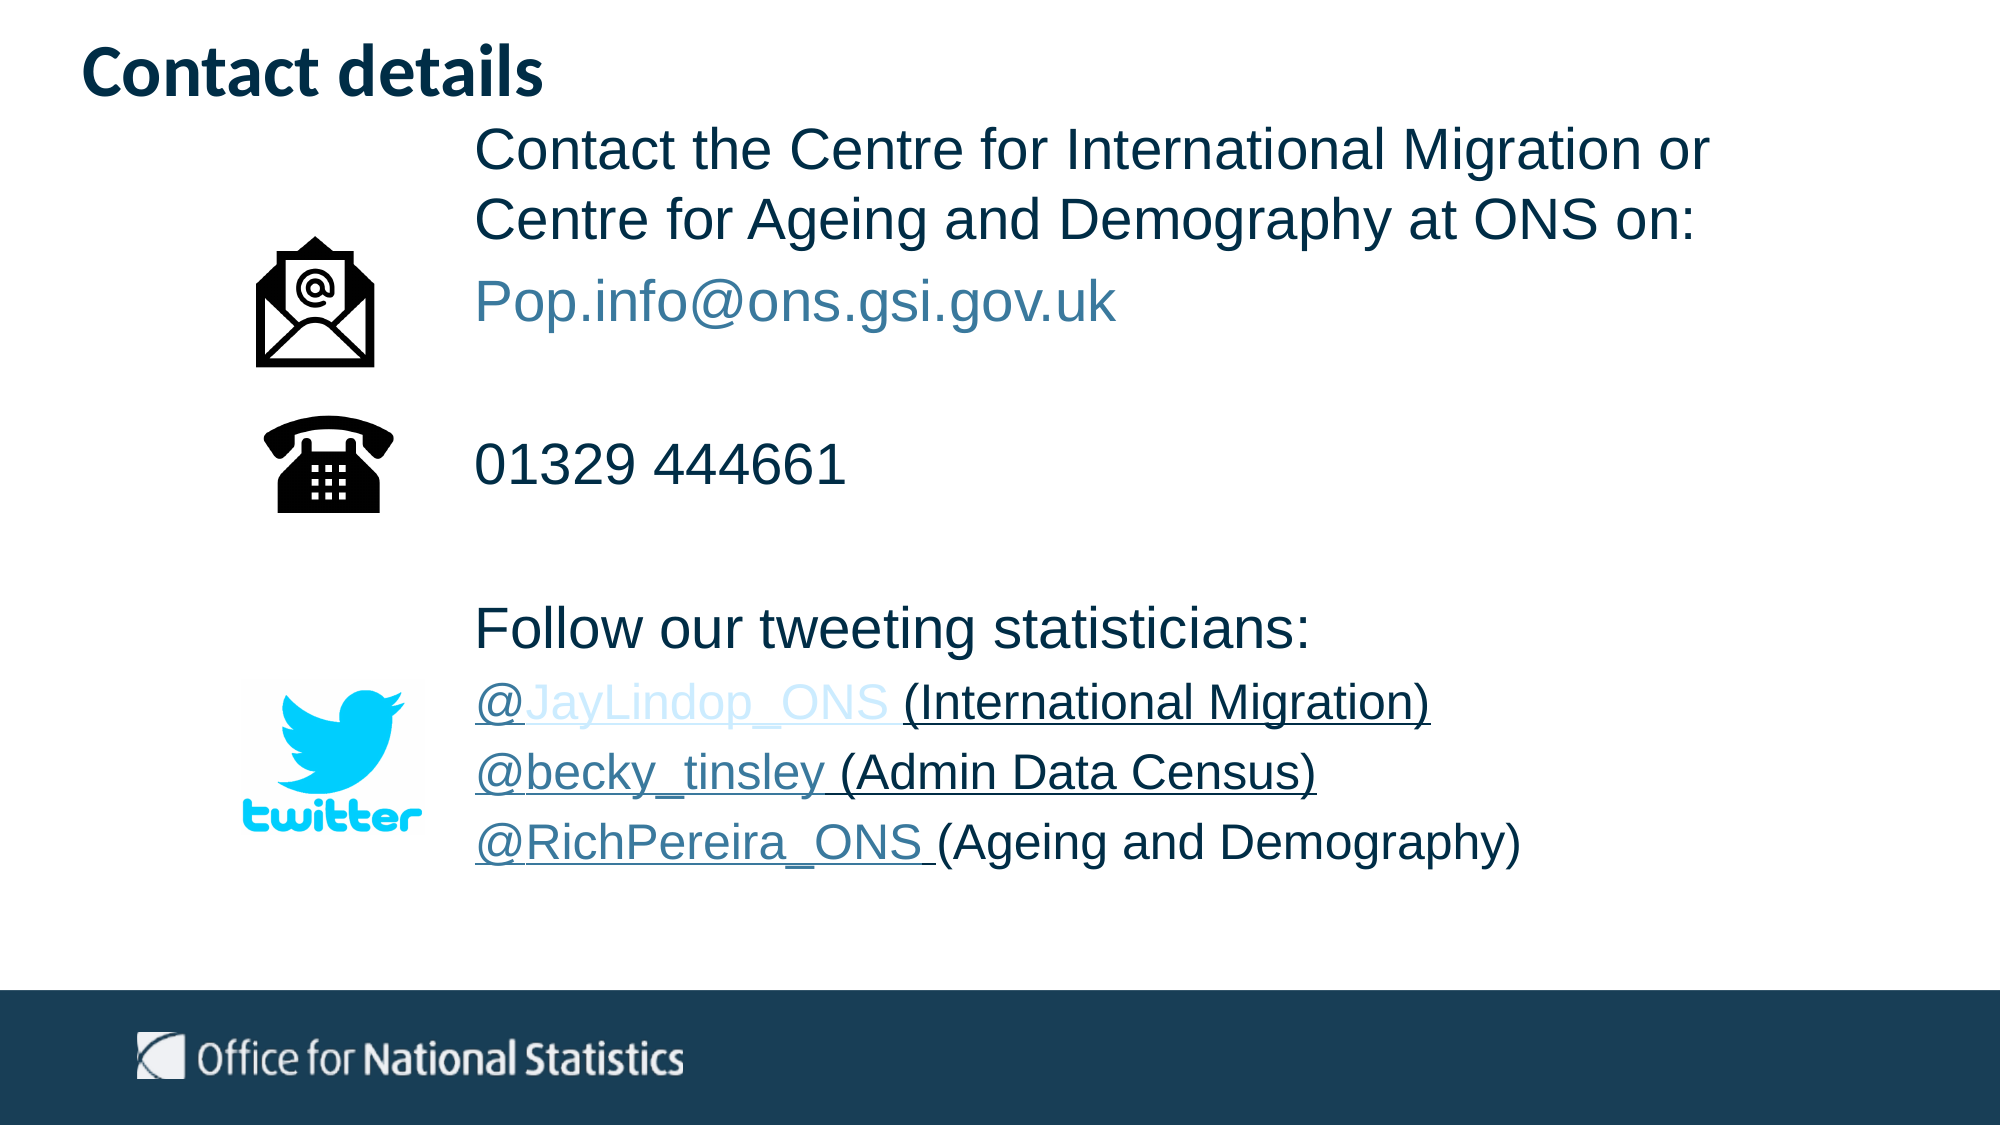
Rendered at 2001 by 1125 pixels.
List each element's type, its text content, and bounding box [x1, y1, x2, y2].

picture [241, 679, 425, 835]
title Contact details [82, 13, 2000, 302]
picture [244, 230, 386, 373]
text_box Contact the Centre for International Migration or Centre for Ageing and Demography at ONS on: Pop.info@ons.gsi.gov.uk 01329 444661 Follow our tweeting statisticians: @JayLindop_ONS (International Migration) @becky_tinsley (Admin Data Census) @RichPereira_ONS (Ageing and Demography) [459, 103, 1866, 854]
picture [247, 383, 410, 547]
